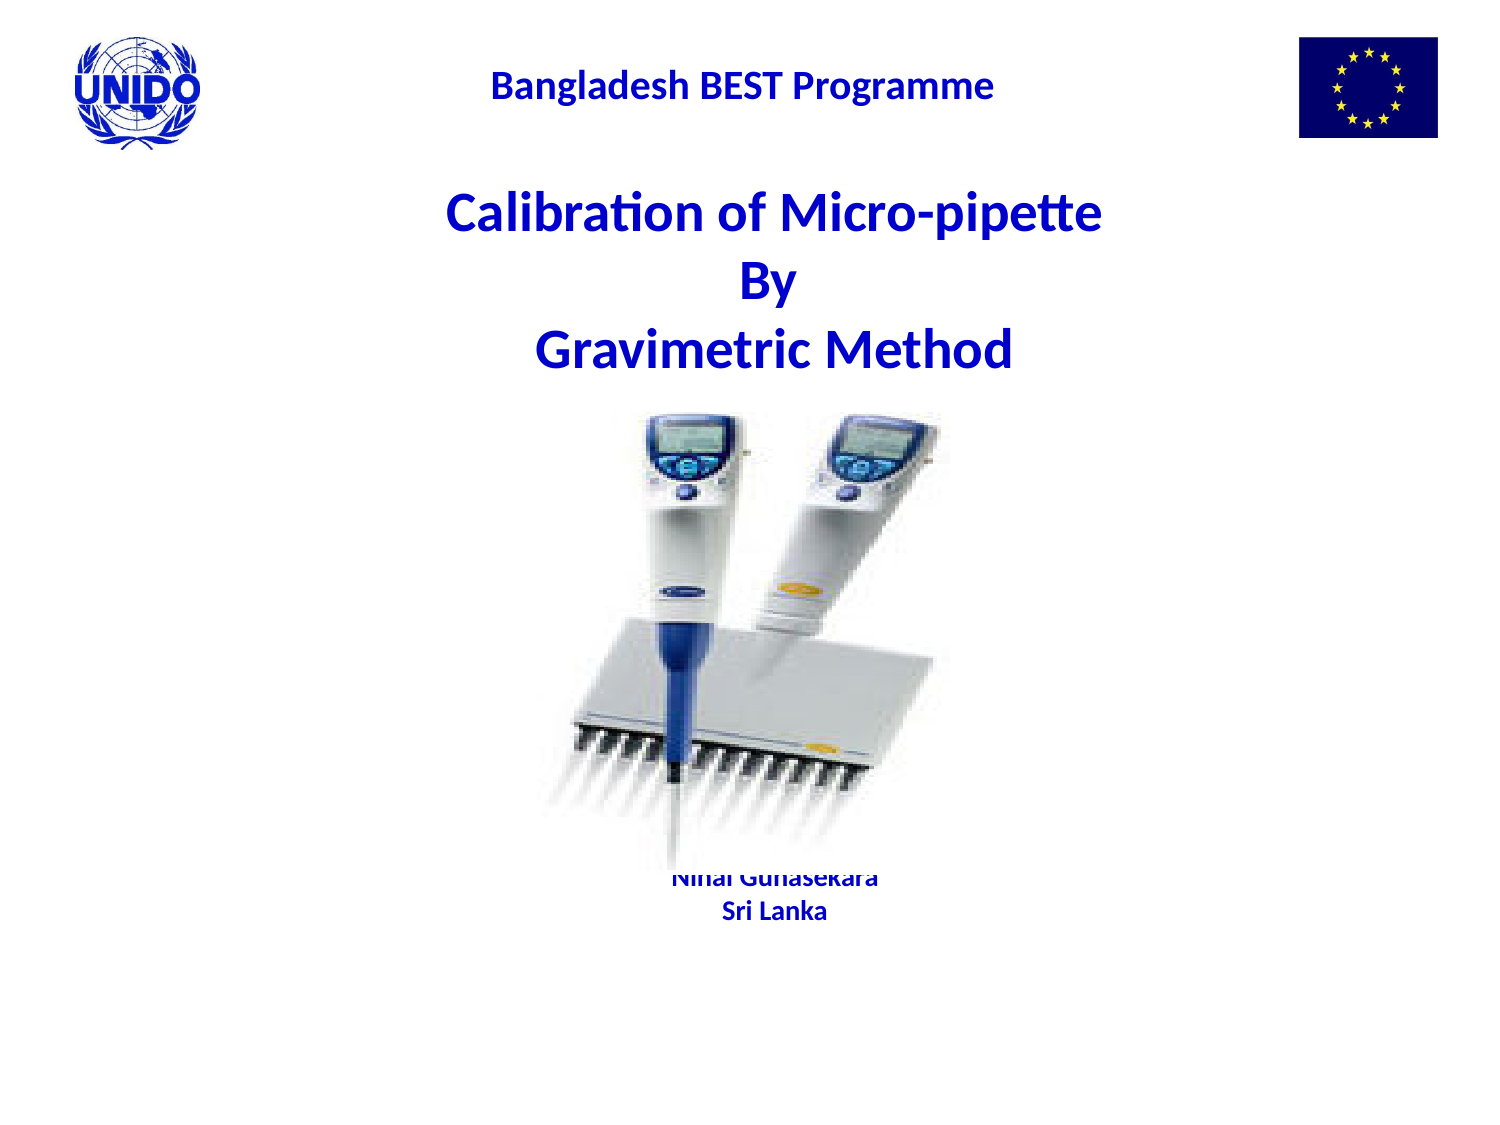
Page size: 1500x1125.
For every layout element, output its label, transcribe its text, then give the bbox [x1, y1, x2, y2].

text_box Bangladesh BEST Programme [399, 50, 1063, 115]
title Calibration of Micro-pipette By Gravimetric Method Nihal Gunasekara Sri Lanka [137, 162, 1413, 1075]
picture [1299, 37, 1438, 138]
picture [74, 37, 201, 151]
picture [537, 412, 951, 876]
